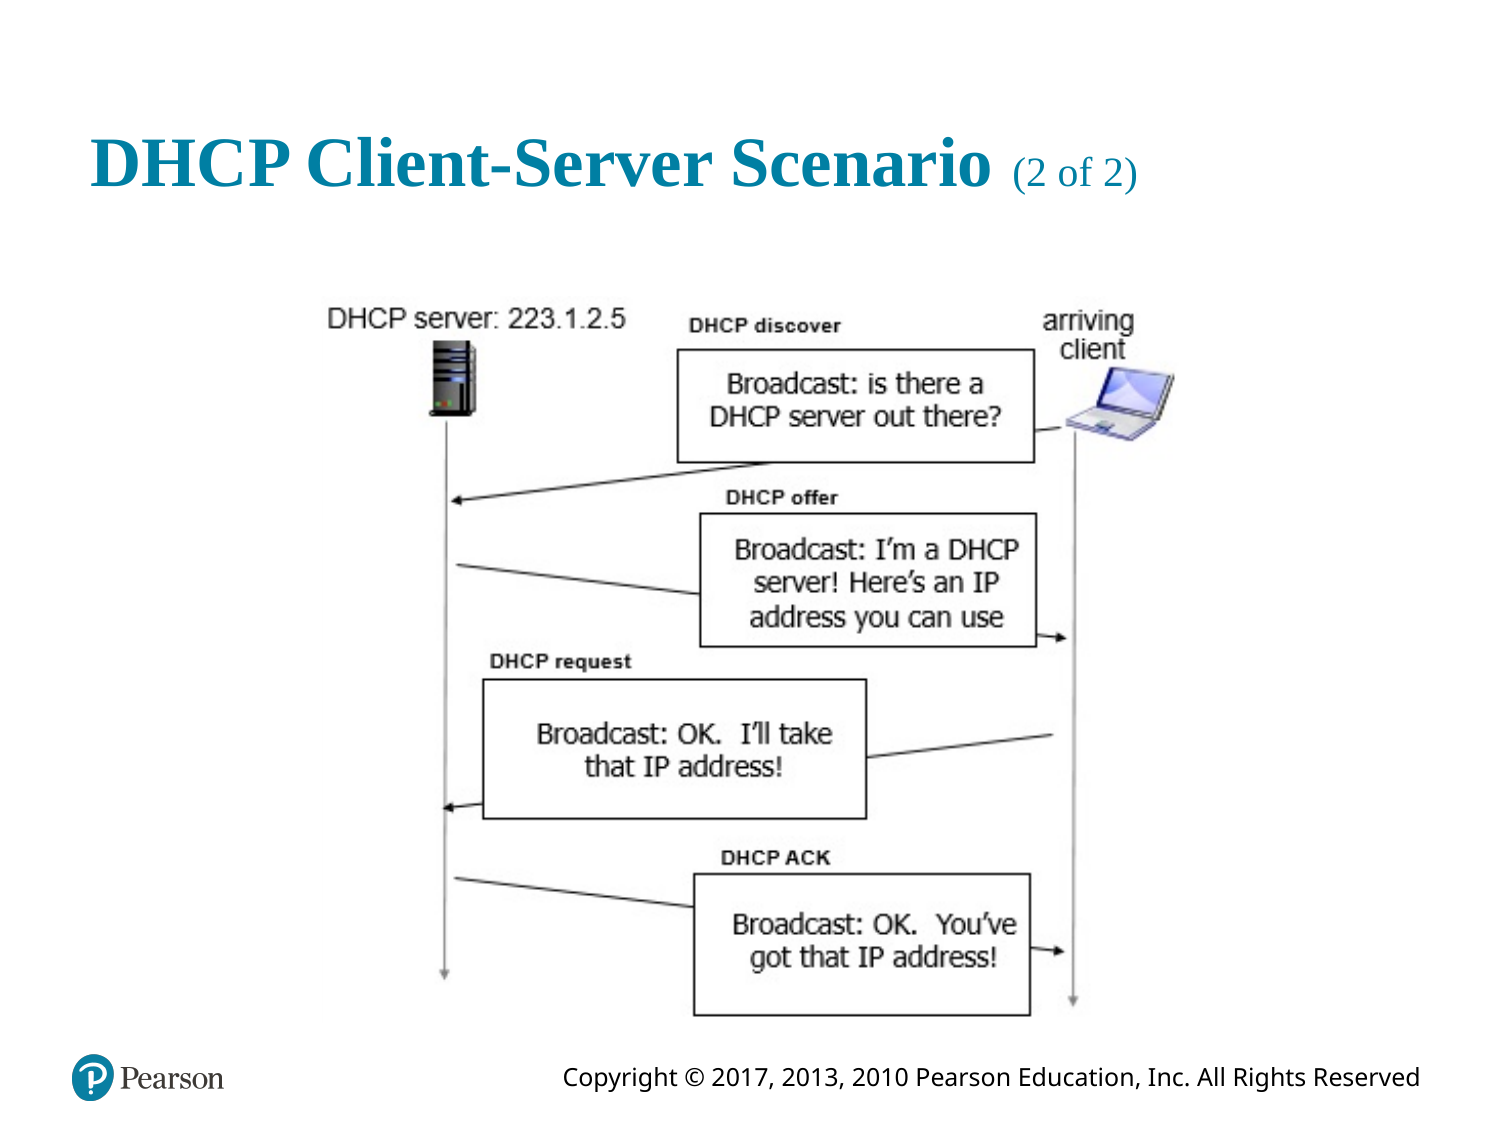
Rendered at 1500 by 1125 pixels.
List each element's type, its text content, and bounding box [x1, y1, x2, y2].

title D H C P Client-Server Scenario (2 of 2) [75, 35, 1425, 216]
picture [98, 1054, 224, 1101]
picture [80, 1063, 106, 1088]
picture [72, 1054, 88, 1070]
picture [72, 1087, 83, 1101]
picture [321, 296, 1179, 1023]
